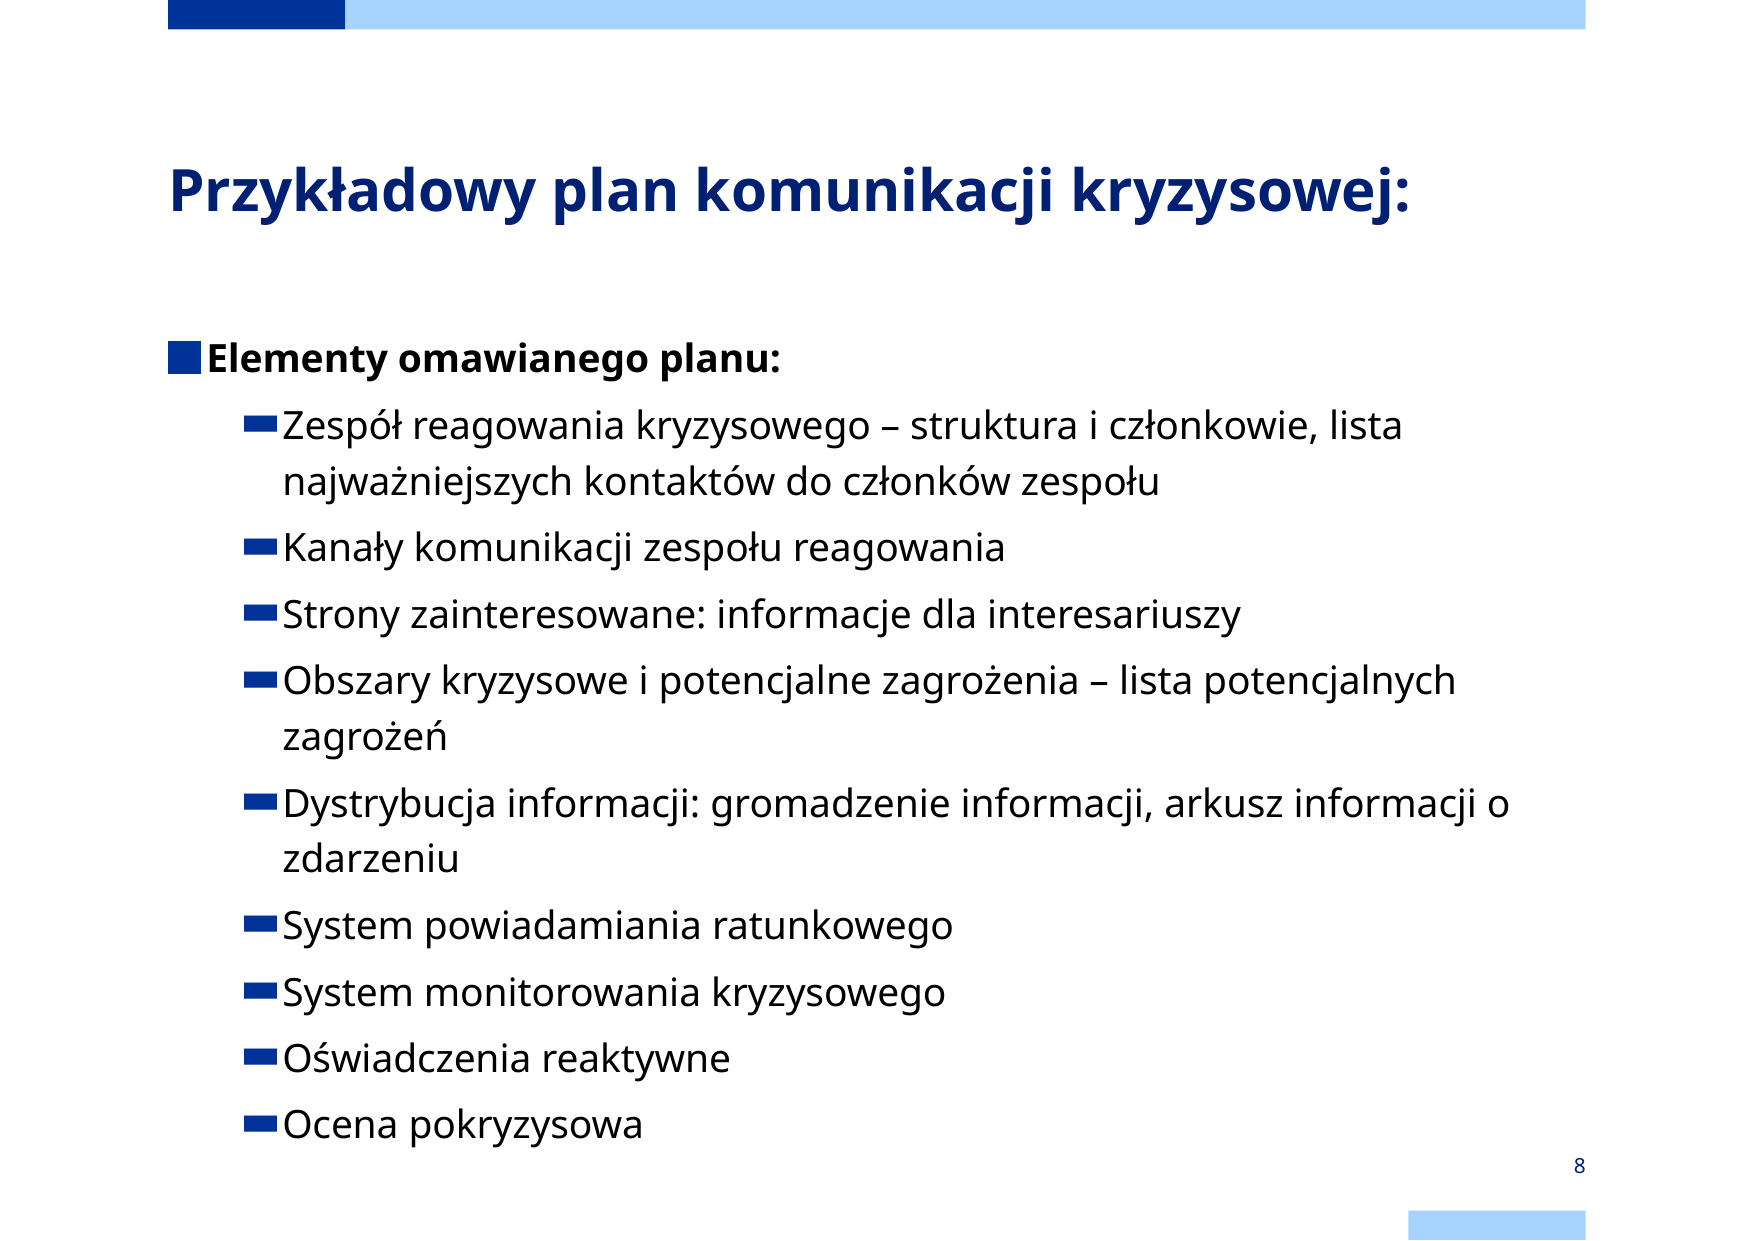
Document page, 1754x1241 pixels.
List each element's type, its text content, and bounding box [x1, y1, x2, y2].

picture [244, 785, 277, 818]
slide_number 8 [1408, 1151, 1586, 1182]
picture [244, 974, 277, 1007]
picture [244, 1107, 277, 1140]
picture [244, 596, 277, 629]
list Elementy omawianego planu: Zespół reagowania kryzysowego – struktura i członkowie, lista najważniejszych kontaktów do członków zespołu Kanały komunikacji zespołu reagowania Strony zainteresowane: informacje dla interesariuszy Obszary kryzysowe i potencjalne zagrożenia – lista potencjalnych zagrożeń Dystrybucja informacji: gromadzenie informacji, arkusz informacji o zdarzeniu System powiadamiania ratunkowego System monitorowania kryzysowego Oświadczenia reaktywne Ocena pokryzysowa [168, 324, 1586, 1152]
picture [244, 530, 277, 563]
picture [244, 907, 277, 940]
picture [168, 341, 201, 374]
picture [244, 663, 277, 696]
picture [244, 1040, 277, 1073]
title Przykładowy plan komunikacji kryzysowej: [168, 147, 1586, 324]
picture [244, 407, 277, 440]
